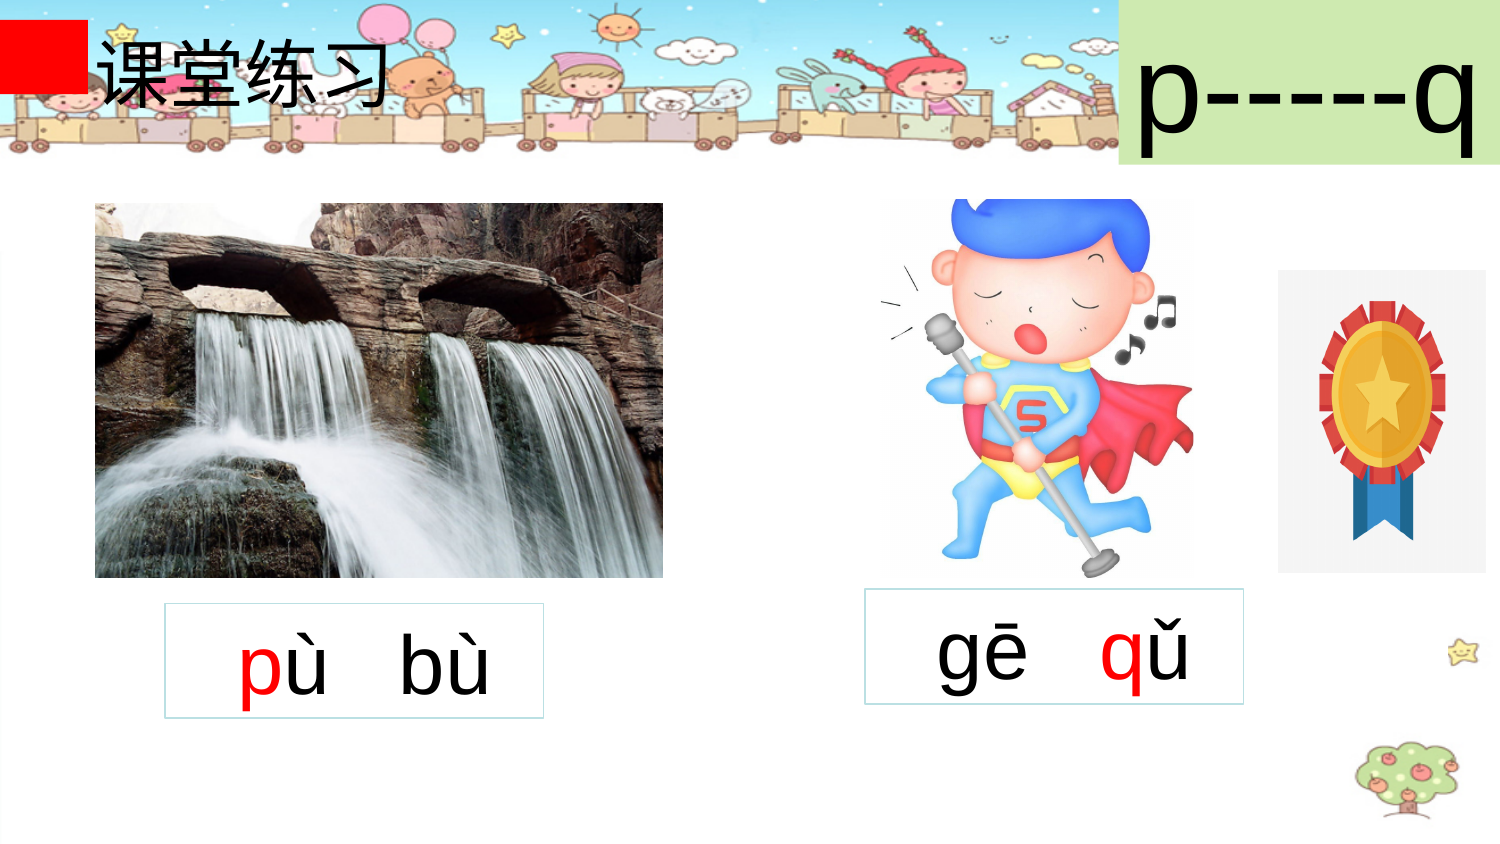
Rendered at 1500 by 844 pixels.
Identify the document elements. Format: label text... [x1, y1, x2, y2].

text_box p-----q [1118, 0, 1500, 165]
text_box pù bù [165, 603, 544, 719]
text_box gē qǔ [865, 589, 1244, 704]
picture [0, 0, 1500, 844]
text_box [1156, 497, 1449, 693]
text_box [0, 18, 90, 96]
text_box 课堂练习 [79, 19, 429, 125]
